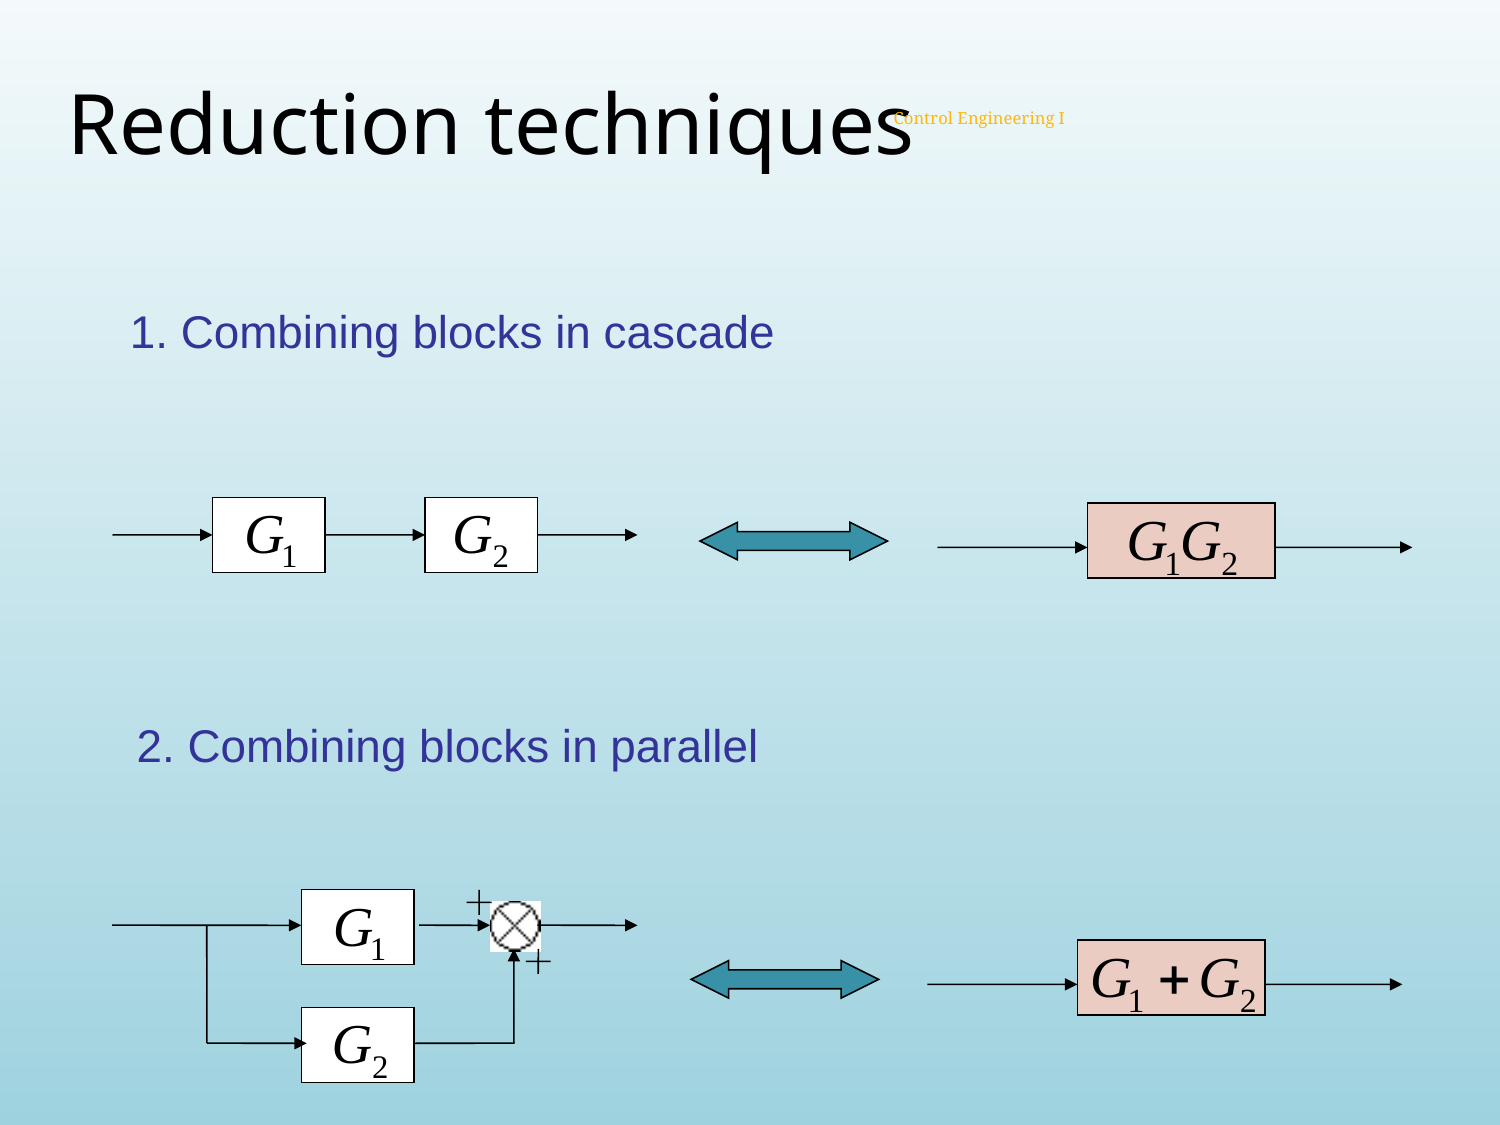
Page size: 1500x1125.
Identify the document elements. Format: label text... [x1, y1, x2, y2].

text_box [111, 294, 1413, 586]
text_box Reduction techniques [53, 63, 931, 179]
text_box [111, 709, 1403, 1088]
footer Control Engineering I [862, 100, 1080, 176]
